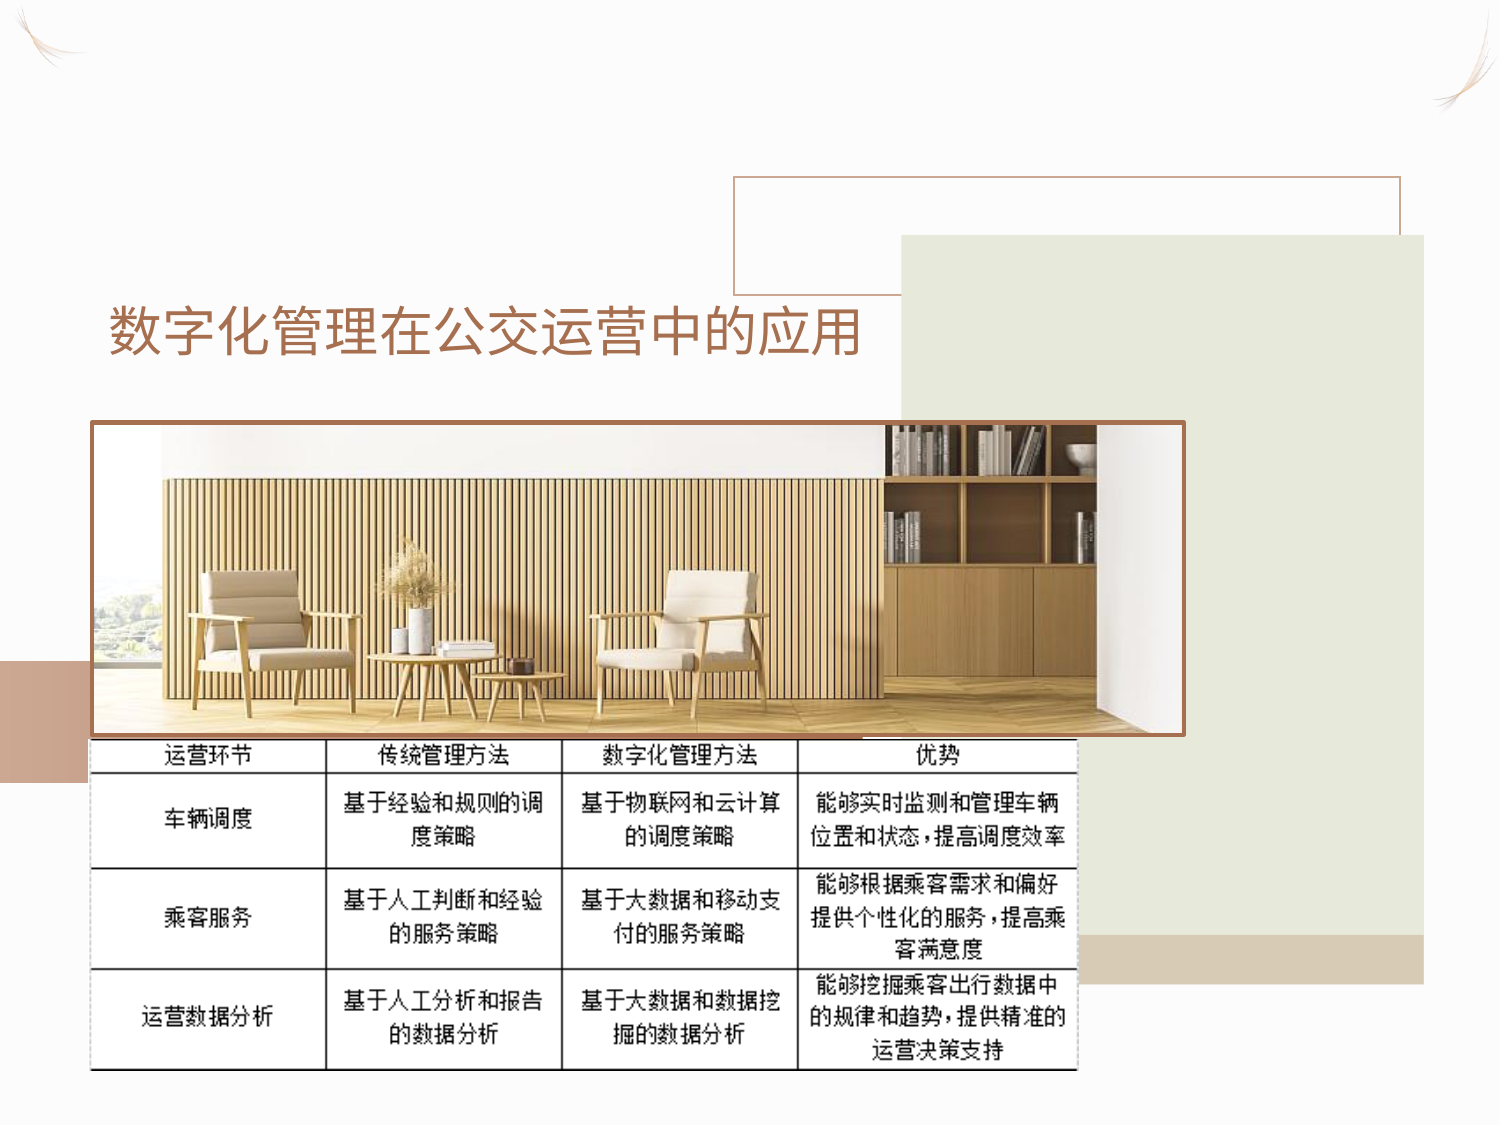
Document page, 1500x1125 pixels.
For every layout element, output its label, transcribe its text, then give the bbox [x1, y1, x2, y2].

picture [6, 0, 95, 87]
text_box [1079, 934, 1425, 985]
picture [93, 424, 1182, 733]
text_box [900, 234, 1425, 934]
text_box 数字化管理在公交运营中的应用 [94, 267, 882, 393]
text_box [733, 176, 1401, 296]
text_box [0, 660, 864, 783]
picture [88, 739, 1079, 1071]
picture [1417, 0, 1500, 128]
